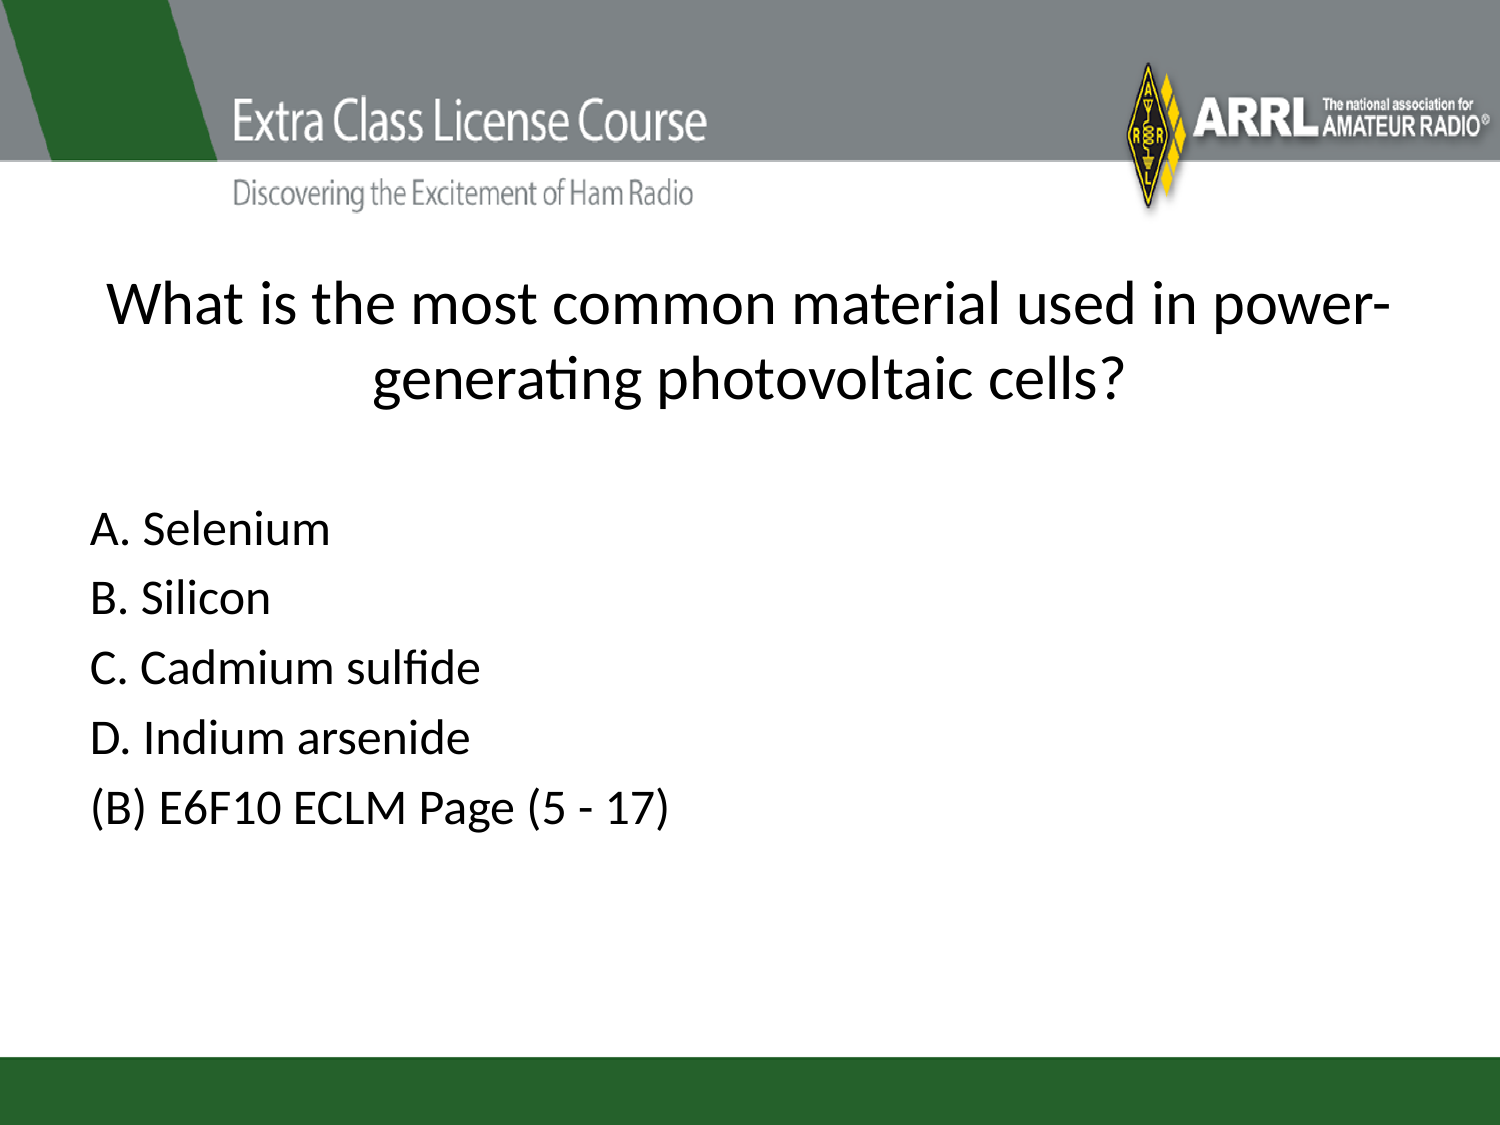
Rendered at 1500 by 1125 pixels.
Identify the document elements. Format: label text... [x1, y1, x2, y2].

picture [0, 0, 1500, 1125]
list A. Selenium B. Silicon C. Cadmium sulfide D. Indium arsenide (B) E6F10 ECLM Page (5 - 17) [75, 487, 1425, 1005]
title What is the most common material used in power-generating photovoltaic cells? [75, 254, 1425, 435]
